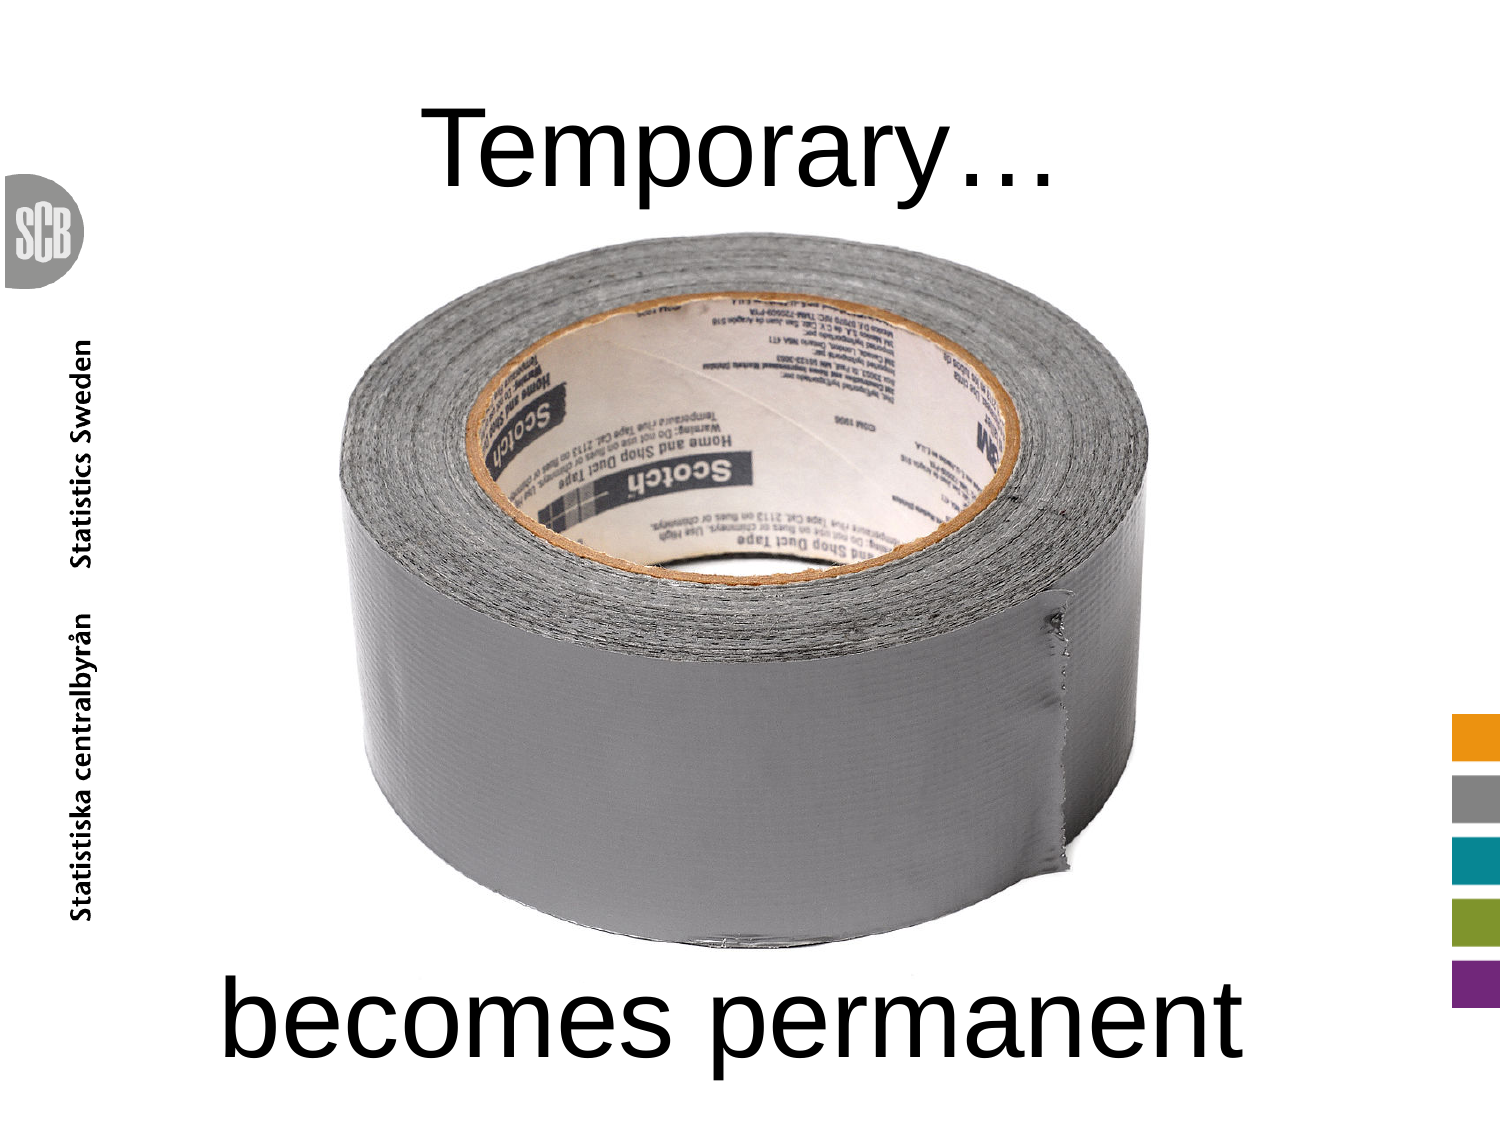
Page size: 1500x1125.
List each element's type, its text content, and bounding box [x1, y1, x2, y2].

text_box Temporary… [204, 66, 1280, 254]
picture [5, 174, 97, 921]
picture [289, 195, 1194, 983]
picture [1452, 714, 1500, 1008]
text_box becomes permanent [204, 937, 1280, 1125]
